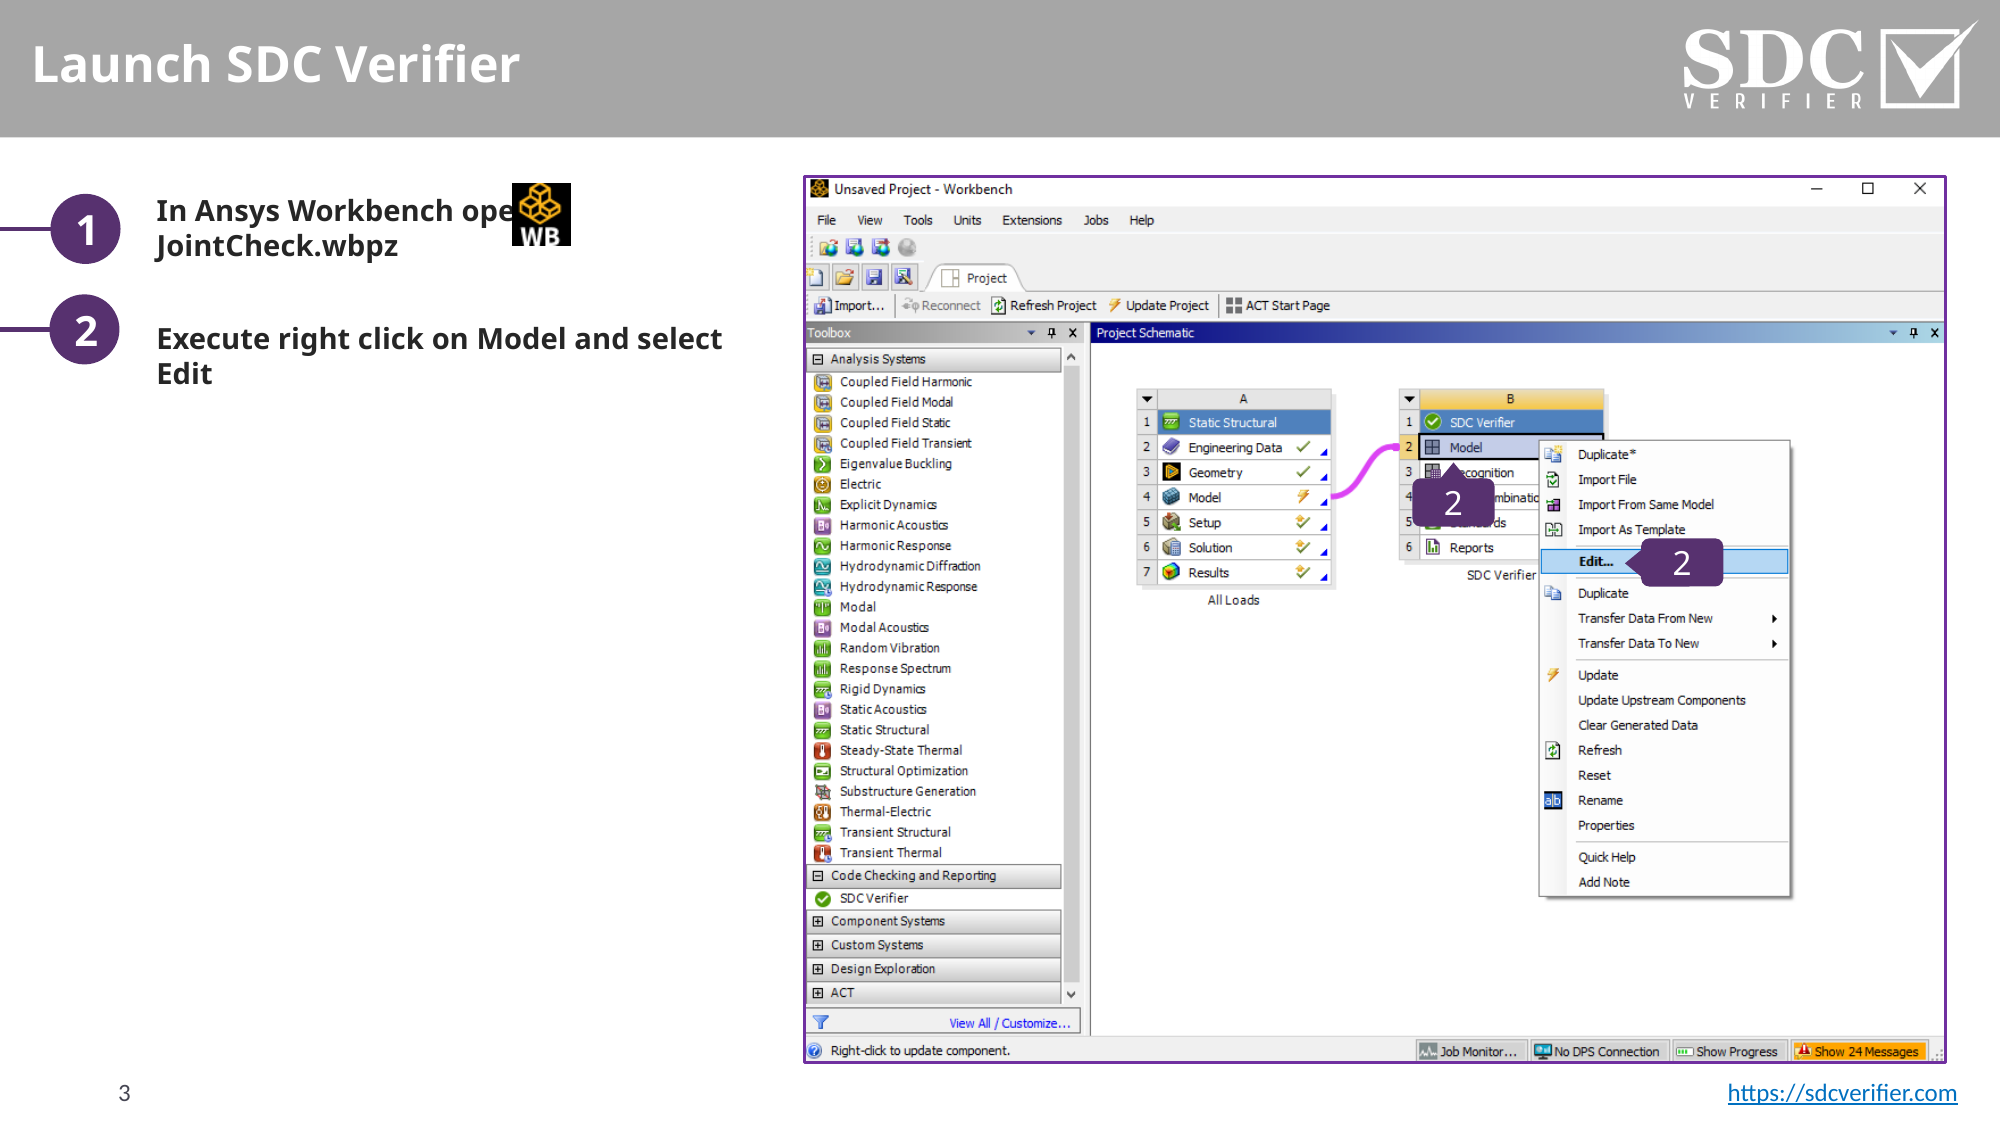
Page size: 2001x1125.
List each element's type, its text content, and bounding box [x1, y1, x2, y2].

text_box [1412, 462, 1495, 527]
title Launch SDC Verifier [16, 24, 1948, 113]
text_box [0, 294, 120, 365]
picture [805, 177, 1945, 1062]
text_box In Ansys Workbench open JointCheck.wbpz [139, 185, 709, 273]
picture [1644, 0, 2000, 148]
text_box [0, 193, 121, 265]
picture [512, 183, 571, 246]
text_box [1624, 538, 1724, 587]
slide_number 3 [1, 1061, 146, 1122]
text_box Execute right click on Model and select Edit [139, 312, 787, 401]
